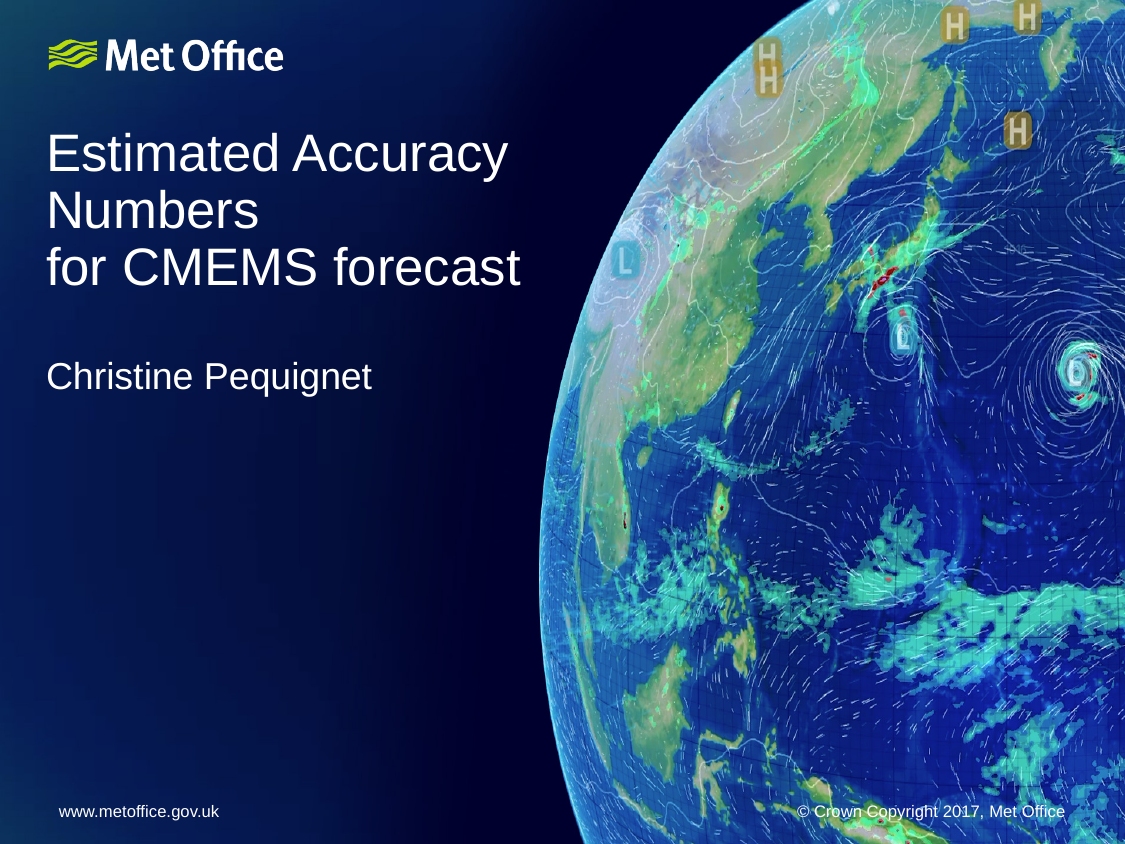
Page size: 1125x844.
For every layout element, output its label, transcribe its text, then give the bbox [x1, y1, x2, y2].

subtitle Christine Pequignet [31, 349, 565, 647]
title Estimated Accuracy Numbers for CMEMS forecast [31, 114, 649, 305]
picture [0, 0, 1125, 844]
